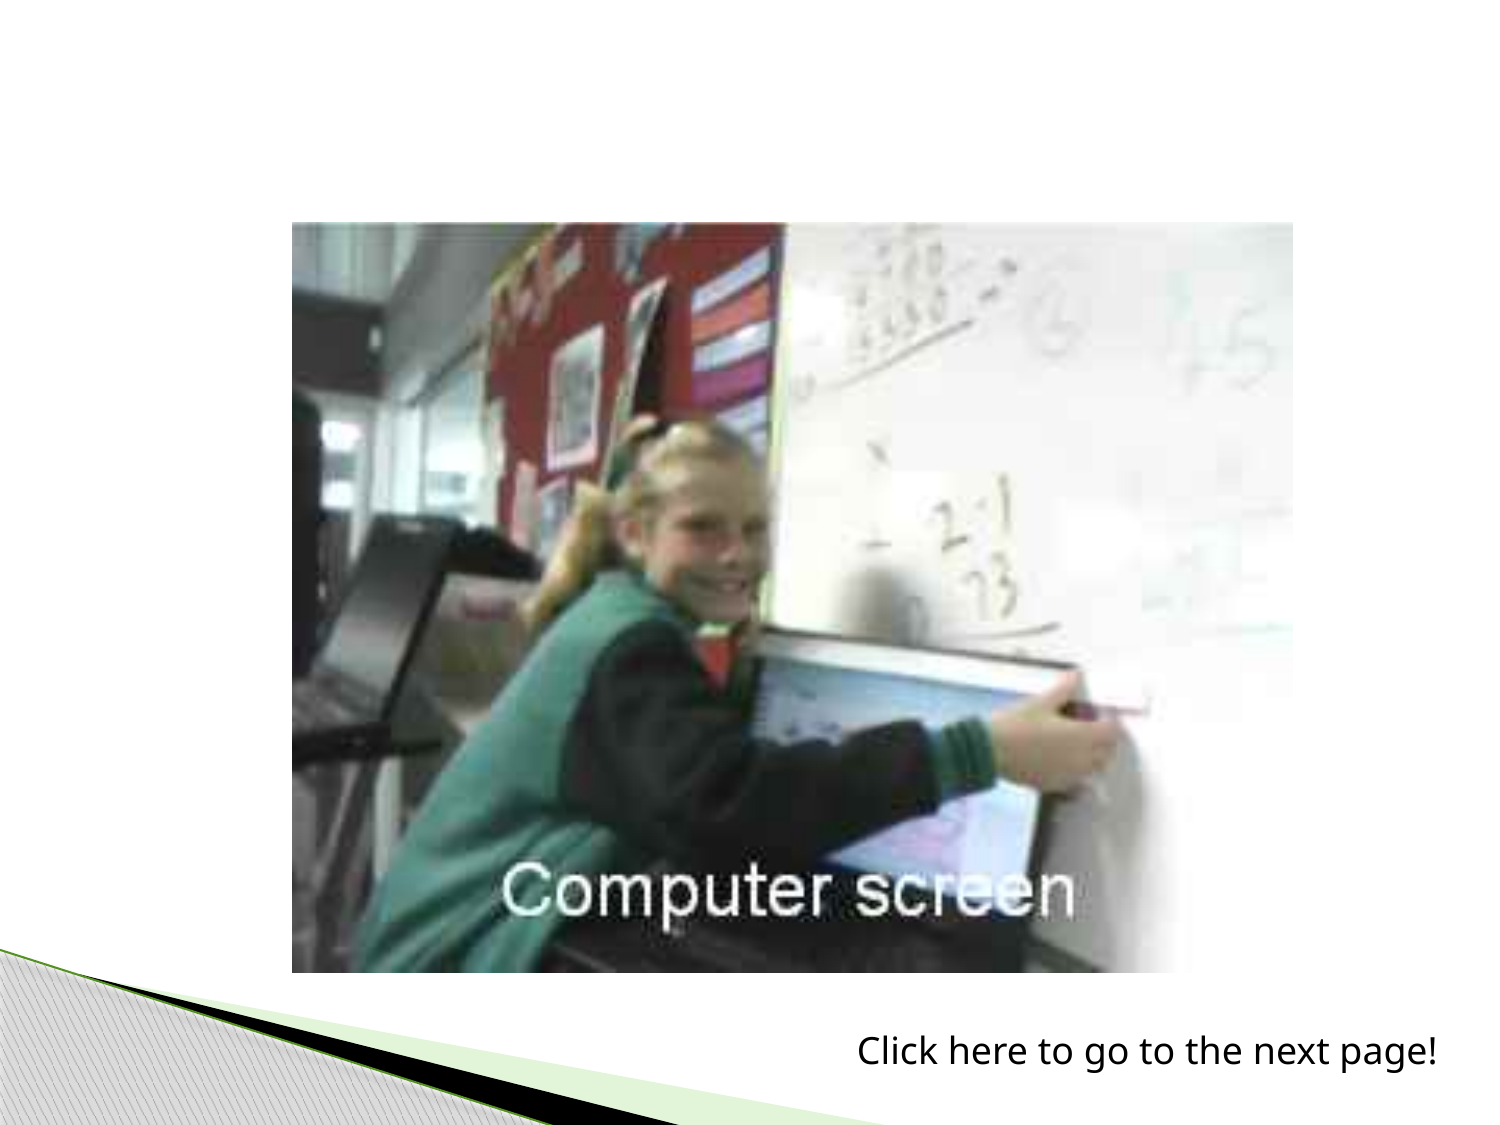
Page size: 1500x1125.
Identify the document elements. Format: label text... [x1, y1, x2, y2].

text_box Click here to go to the next page! [621, 1019, 1454, 1080]
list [292, 222, 1294, 973]
